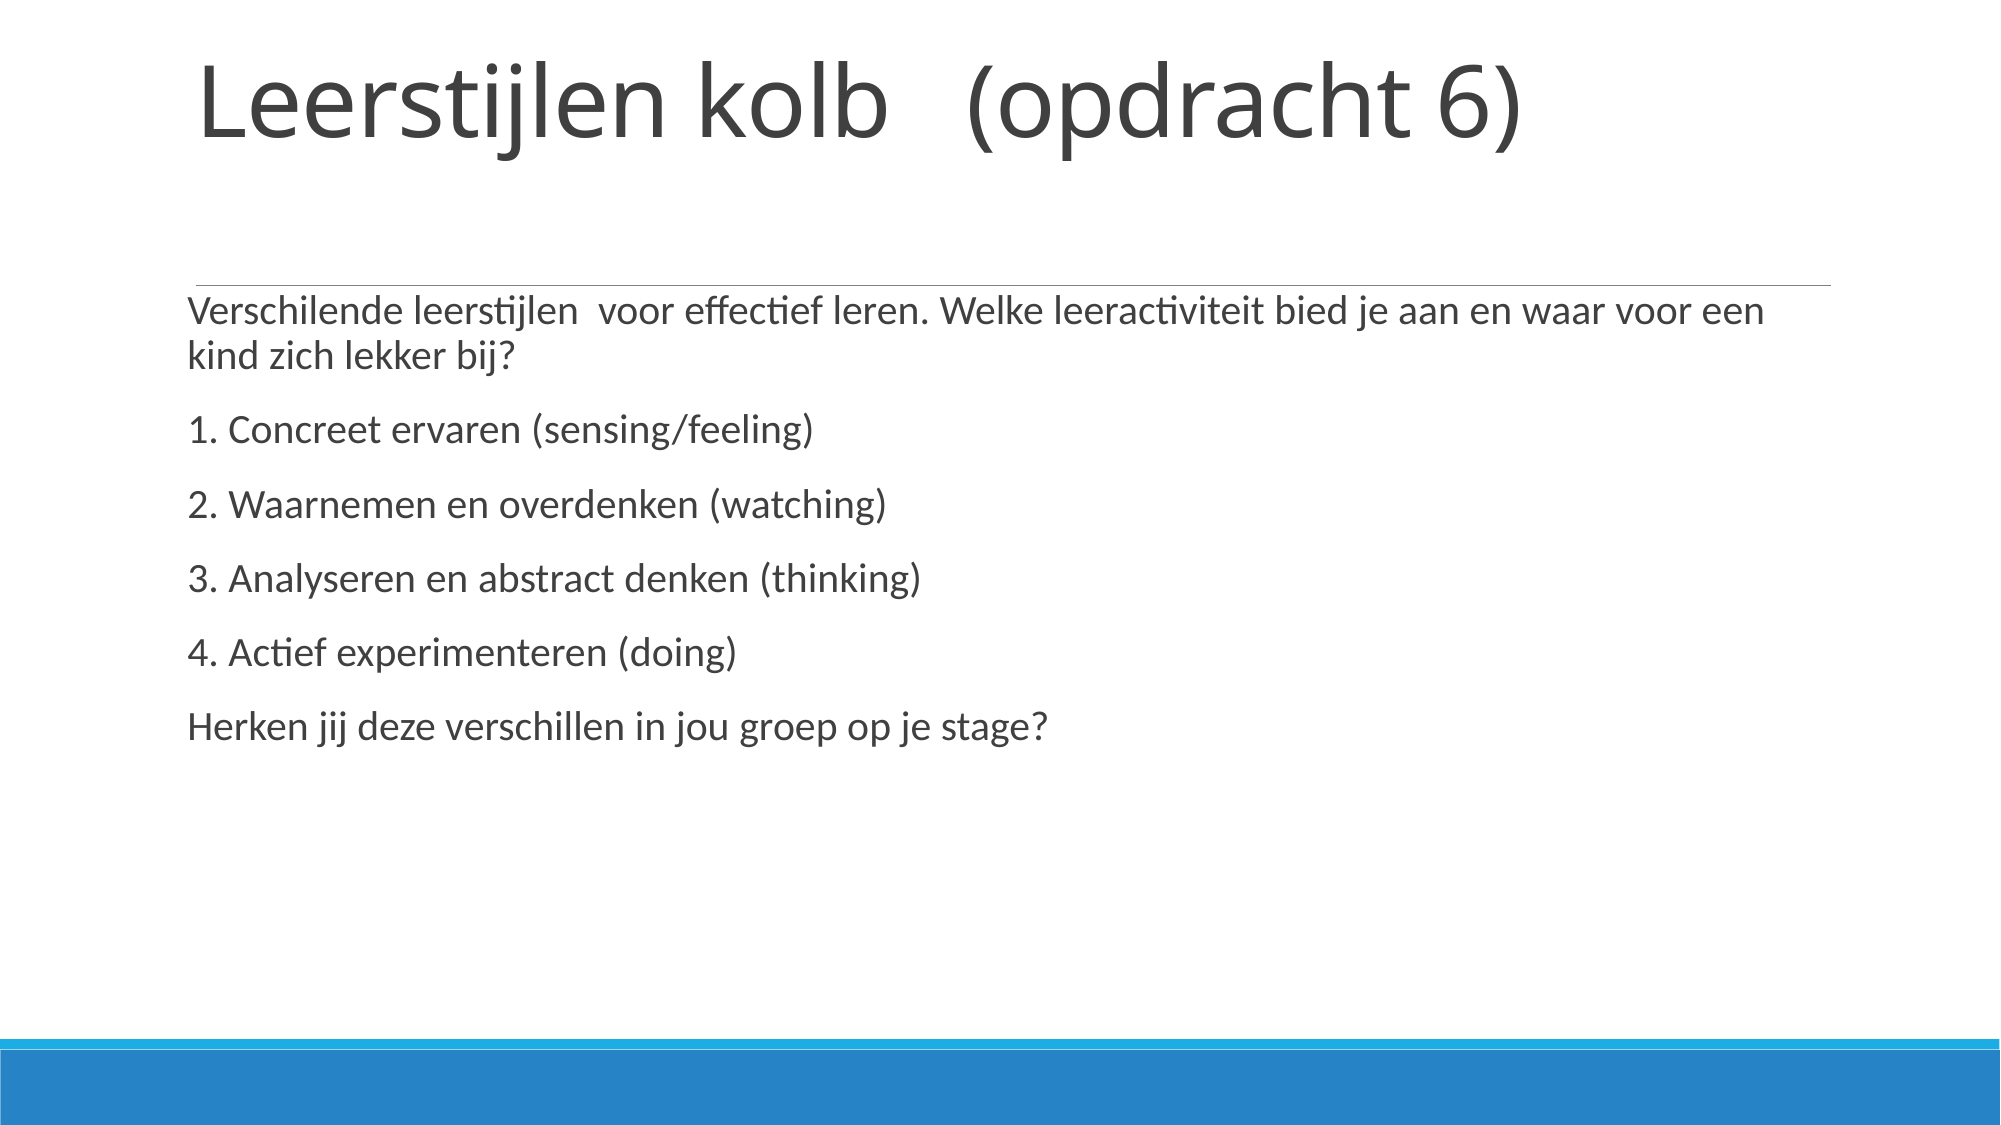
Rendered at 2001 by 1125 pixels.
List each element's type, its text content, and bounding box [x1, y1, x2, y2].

list Verschilende leerstijlen voor effectief leren. Welke leeractiviteit bied je aan en waar voor een kind zich lekker bij? 1. Concreet ervaren (sensing/feeling) 2. Waarnemen en overdenken (watching) 3. Analyseren en abstract denken (thinking) 4. Actief experimenteren (doing) Herken jij deze verschillen in jou groep op je stage? [187, 281, 1813, 863]
title Leerstijlen kolb (opdracht 6) [180, 47, 1830, 285]
